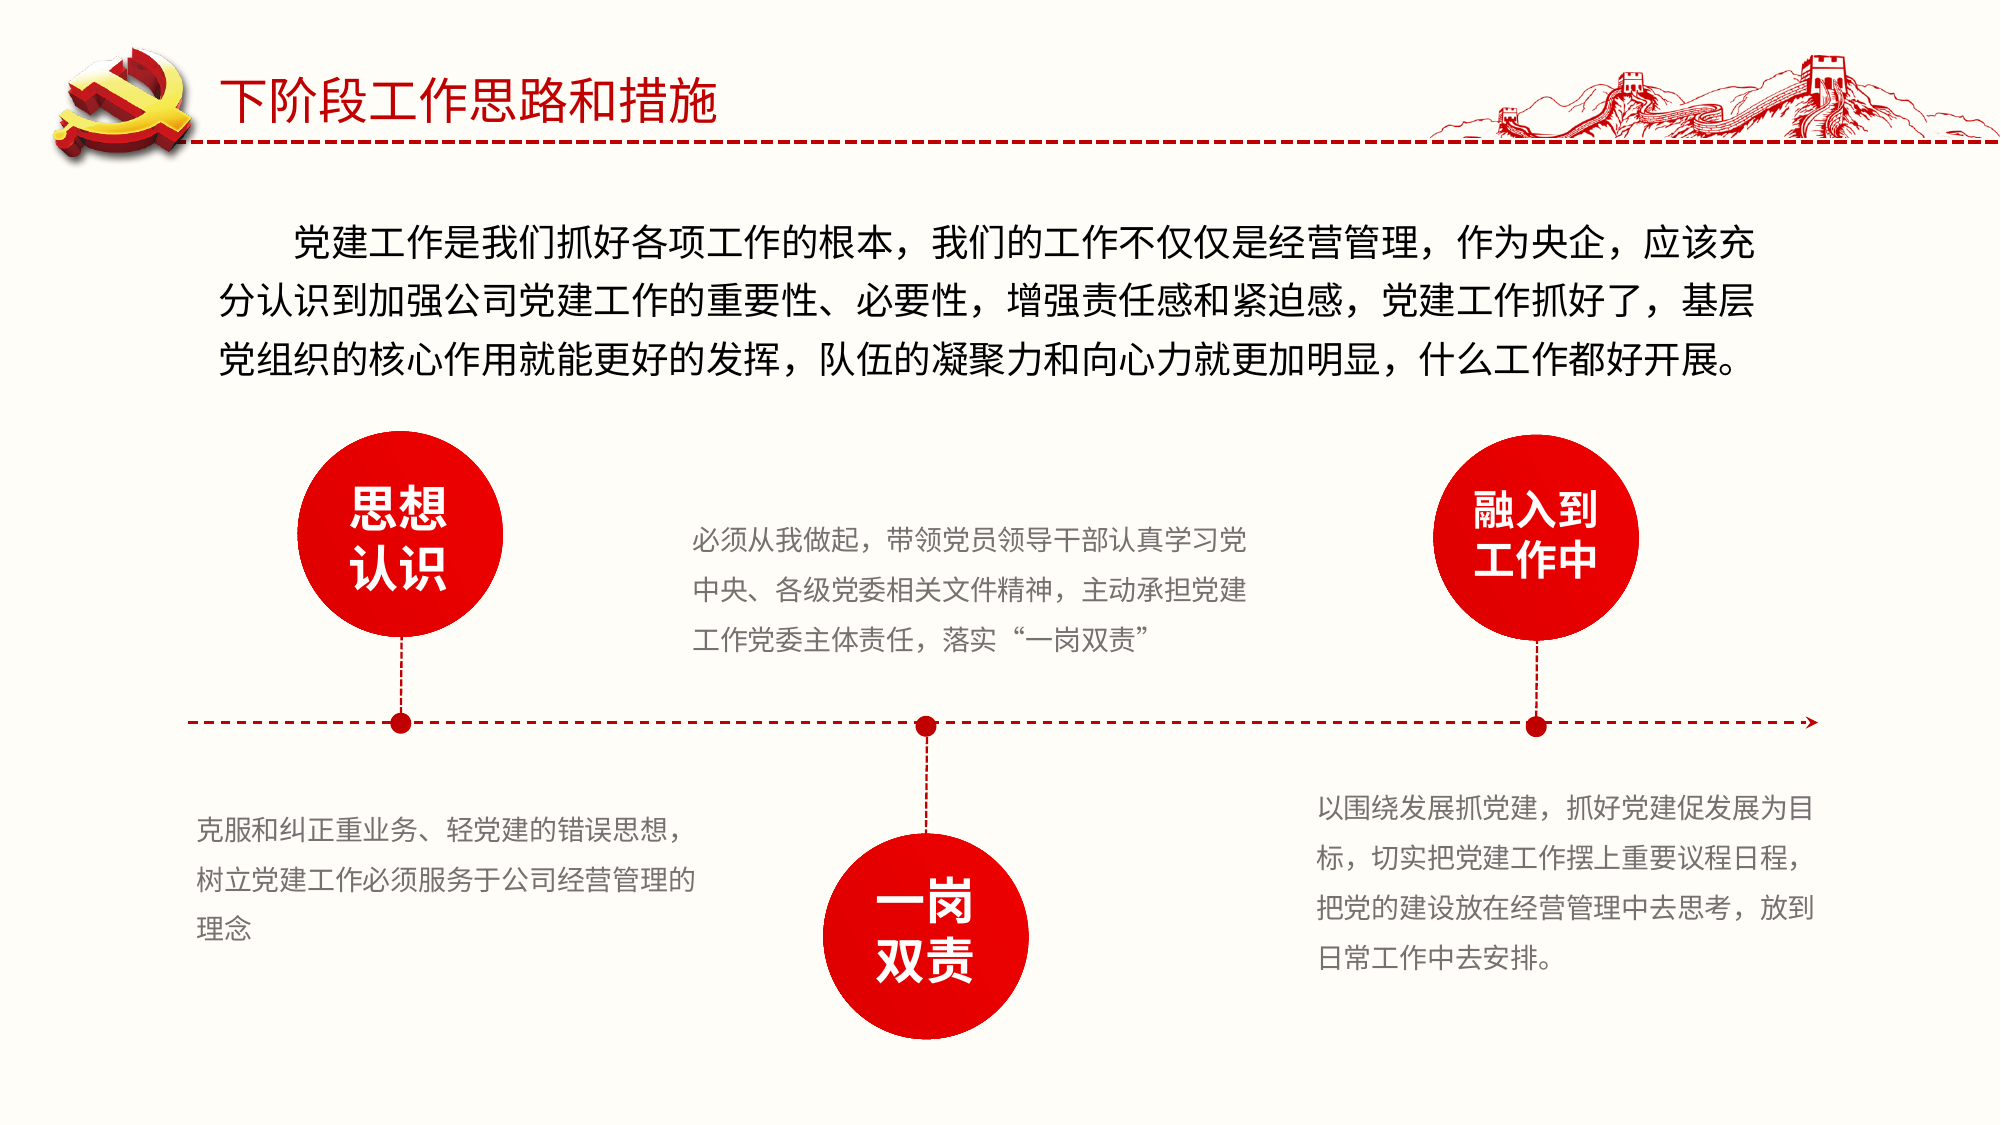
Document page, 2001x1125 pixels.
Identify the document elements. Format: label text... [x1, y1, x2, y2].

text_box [297, 431, 503, 734]
text_box 必须从我做起，带领党员领导干部认真学习党中央、各级党委相关文件精神，主动承担党建工作党委主体责任，落实“一岗双责” [677, 498, 1284, 664]
picture [1426, 55, 2000, 138]
text_box 下阶段工作思路和措施 [203, 61, 734, 137]
text_box 党建工作是我们抓好各项工作的根本，我们的工作不仅仅是经营管理，作为央企，应该充分认识到加强公司党建工作的重要性、必要性，增强责任感和紧迫感，党建工作抓好了，基层党组织的核心作用就能更好的发挥，队伍的凝聚力和向心力就更加明显，什么工作都好开展。 [195, 197, 1779, 388]
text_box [823, 715, 1029, 1040]
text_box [1433, 434, 1639, 738]
picture [48, 45, 202, 170]
text_box 以围绕发展抓党建，抓好党建促发展为目标，切实把党建工作摆上重要议程日程，把党的建设放在经营管理中去思考，放到日常工作中去安排。 [1301, 766, 1849, 982]
text_box 克服和纠正重业务、轻党建的错误思想，树立党建工作必须服务于公司经营管理的理念 [181, 788, 730, 954]
